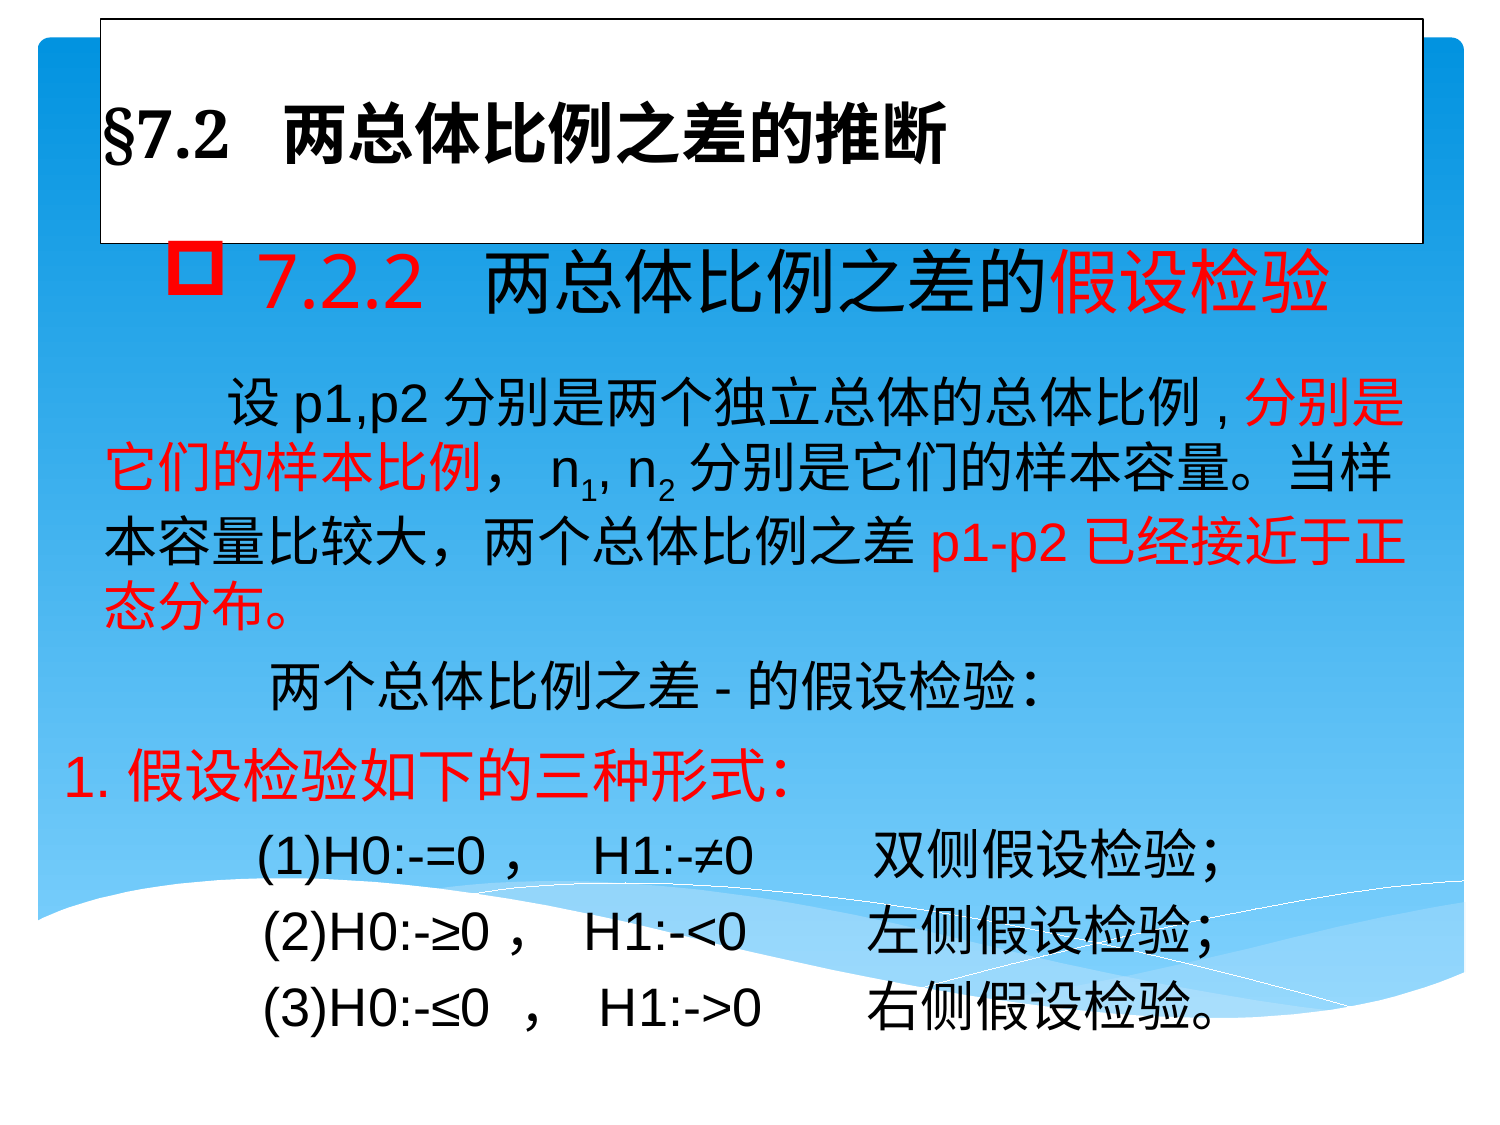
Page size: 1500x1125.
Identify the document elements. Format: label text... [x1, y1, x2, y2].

text_box 7.2.2 两总体比例之差的假设检验 [115, 243, 1379, 404]
title §7.2 两总体比例之差的推断 [100, 19, 1424, 244]
